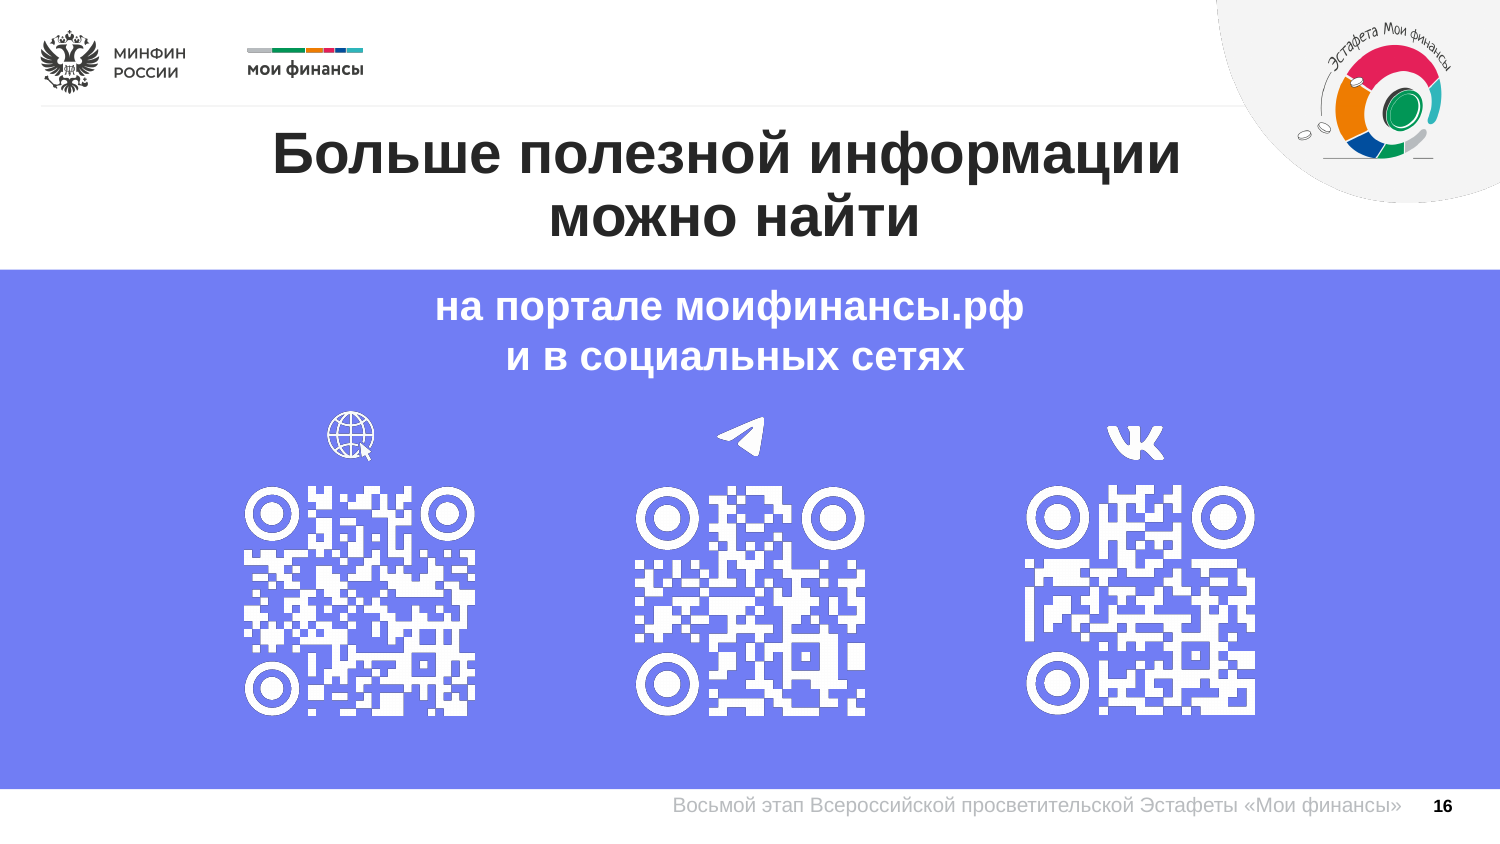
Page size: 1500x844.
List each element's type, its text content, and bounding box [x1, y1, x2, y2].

picture [247, 48, 363, 78]
text_box на портале моифинансы.рф и в социальных сетях [334, 270, 1137, 387]
picture [717, 417, 764, 457]
text_box Больше полезной информации можно найти [93, 123, 1378, 274]
picture [327, 411, 375, 461]
picture [1107, 426, 1164, 460]
picture [40, 30, 185, 94]
picture [1216, 0, 1500, 203]
picture [634, 485, 865, 716]
slide_number 16 [1402, 794, 1453, 844]
picture [244, 485, 475, 716]
picture [1025, 485, 1255, 715]
text_box [0, 269, 1500, 790]
